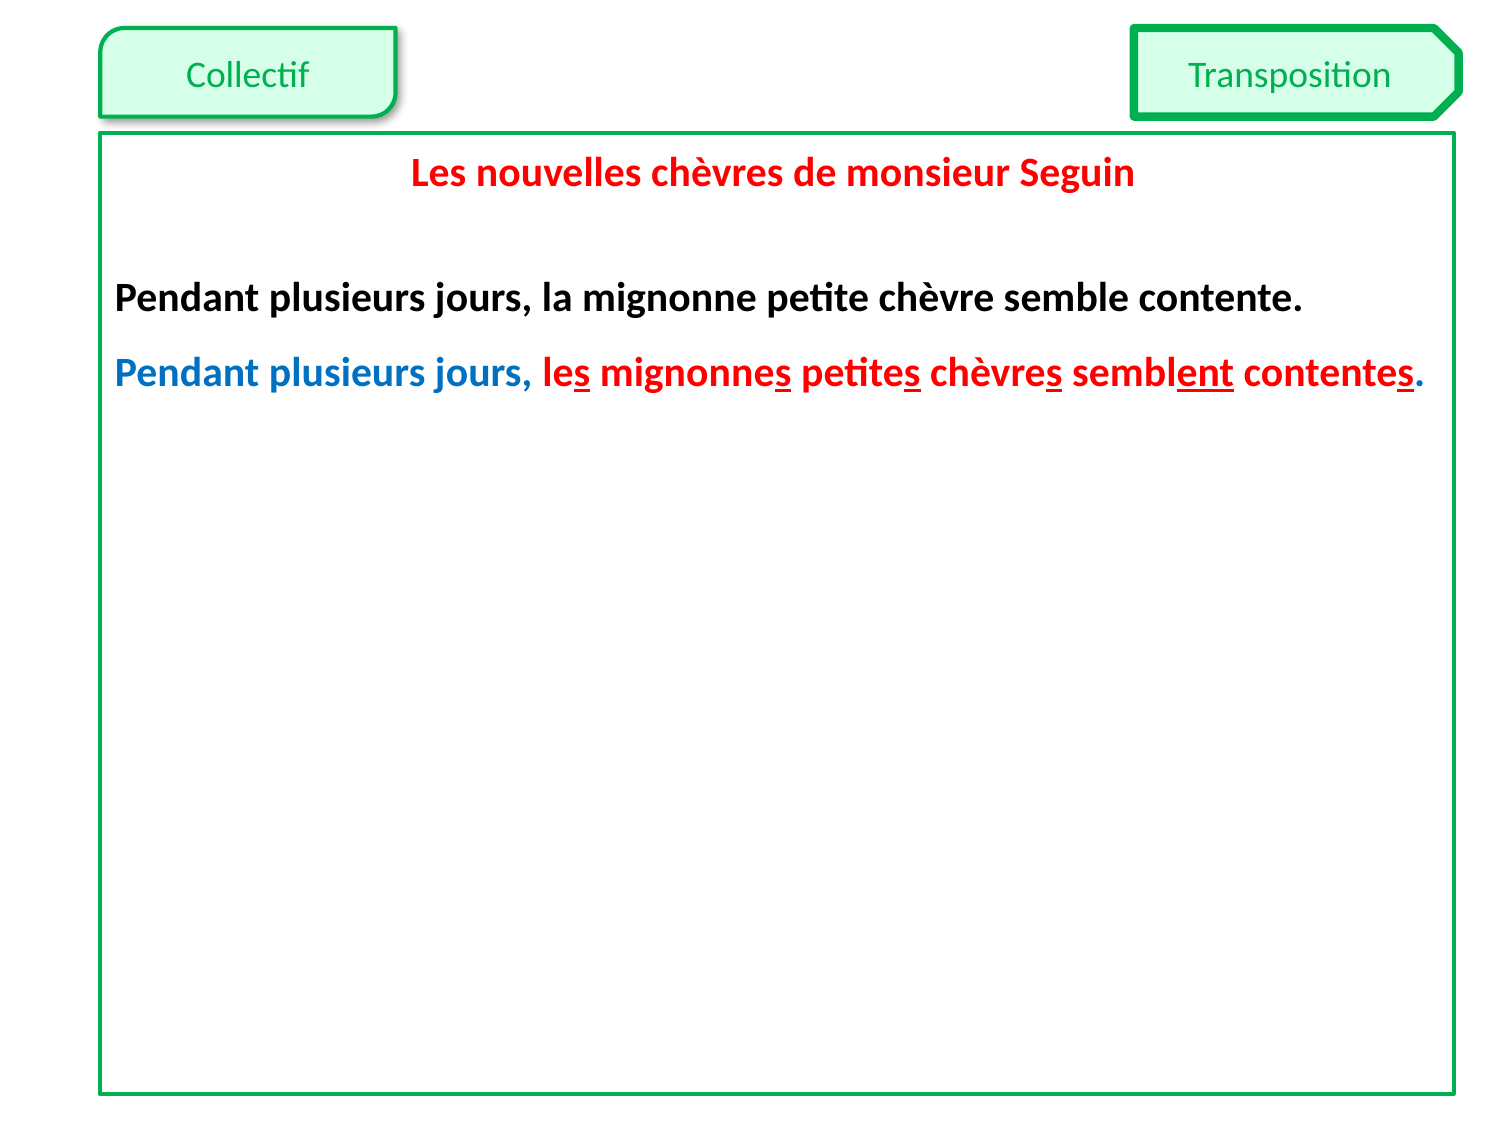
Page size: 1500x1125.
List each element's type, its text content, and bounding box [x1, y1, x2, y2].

text_box Les nouvelles chèvres de monsieur Seguin Pendant plusieurs jours, la mignonne petite chèvre semble contente. Pendant plusieurs jours, les mignonnes petites chèvres semblent contentes. [100, 137, 1447, 477]
